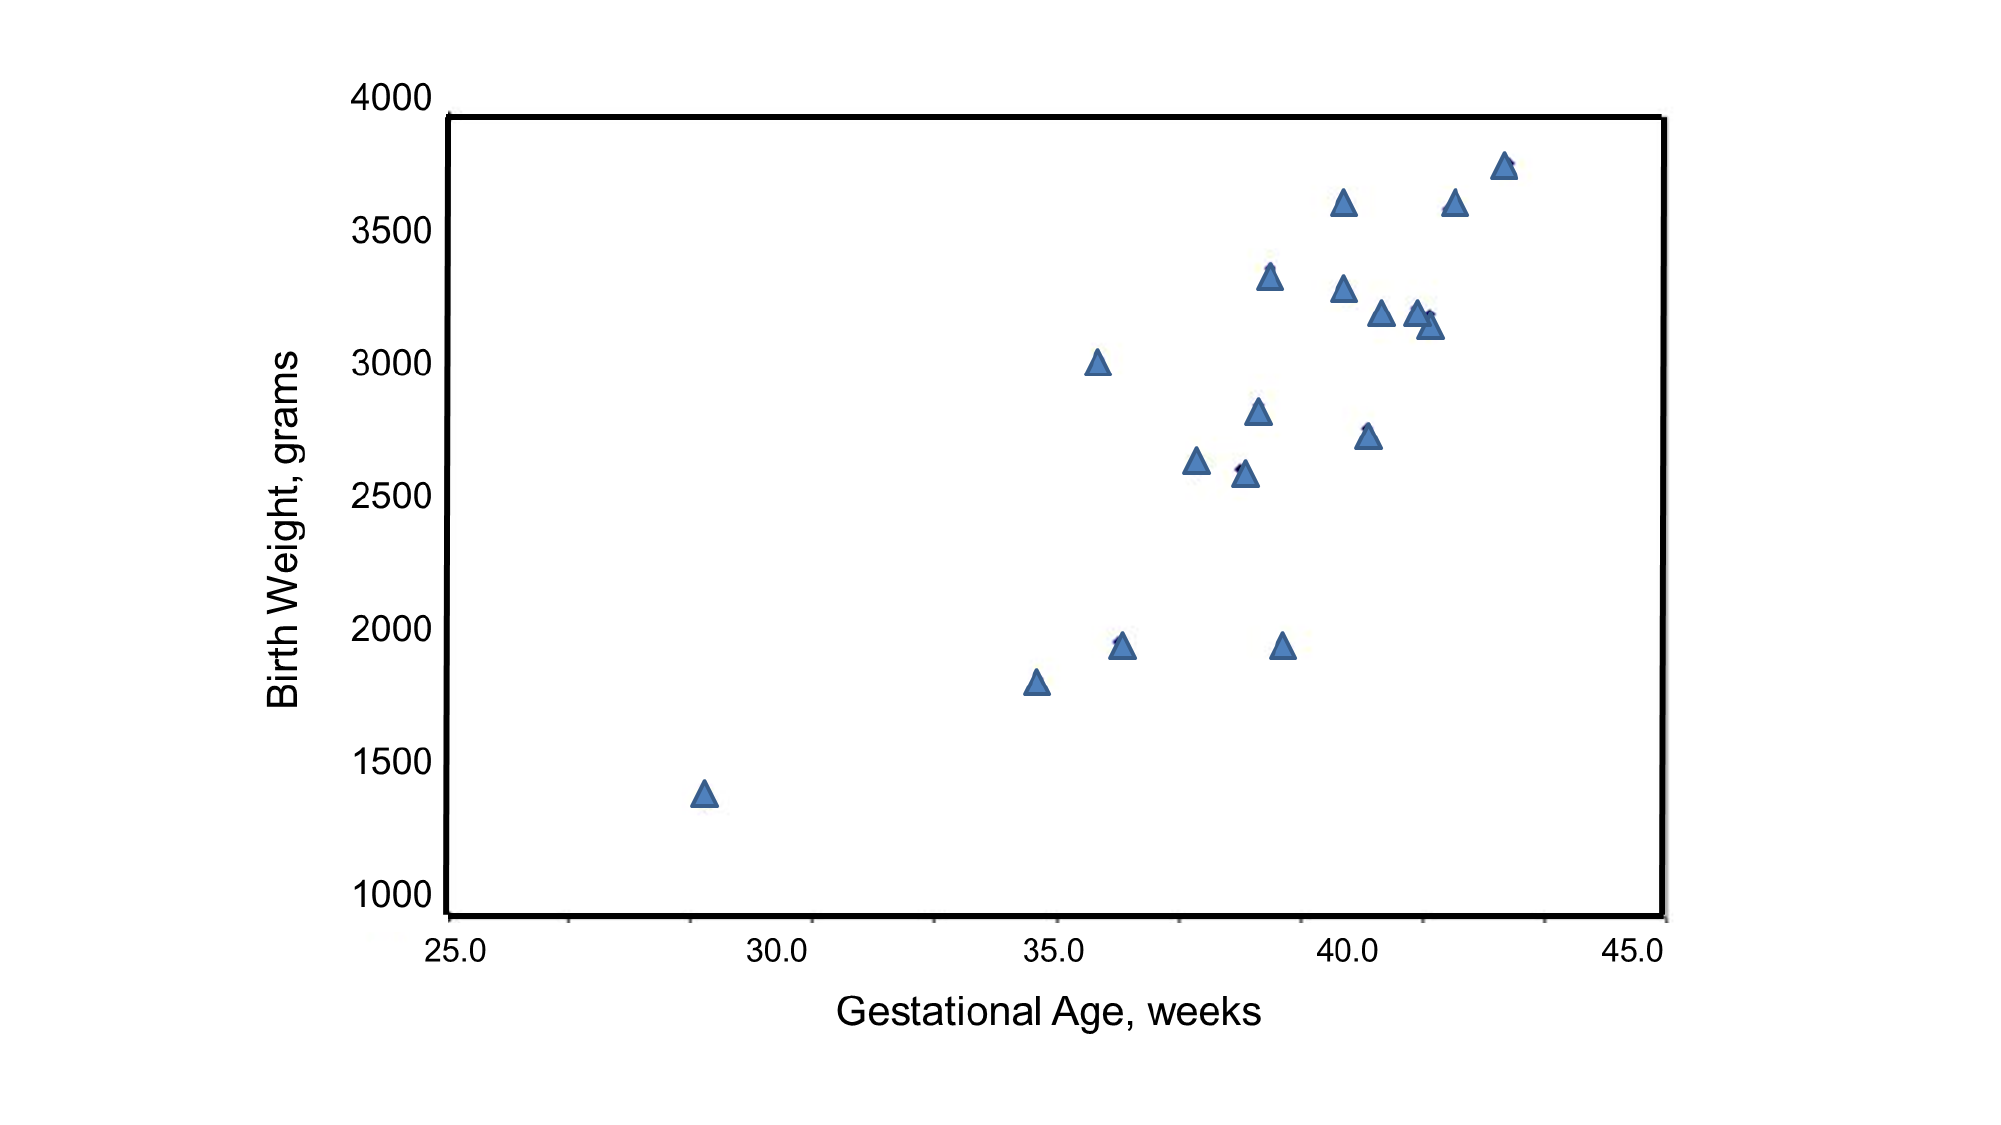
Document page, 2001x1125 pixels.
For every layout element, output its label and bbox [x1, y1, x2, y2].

list [244, 62, 1700, 1059]
